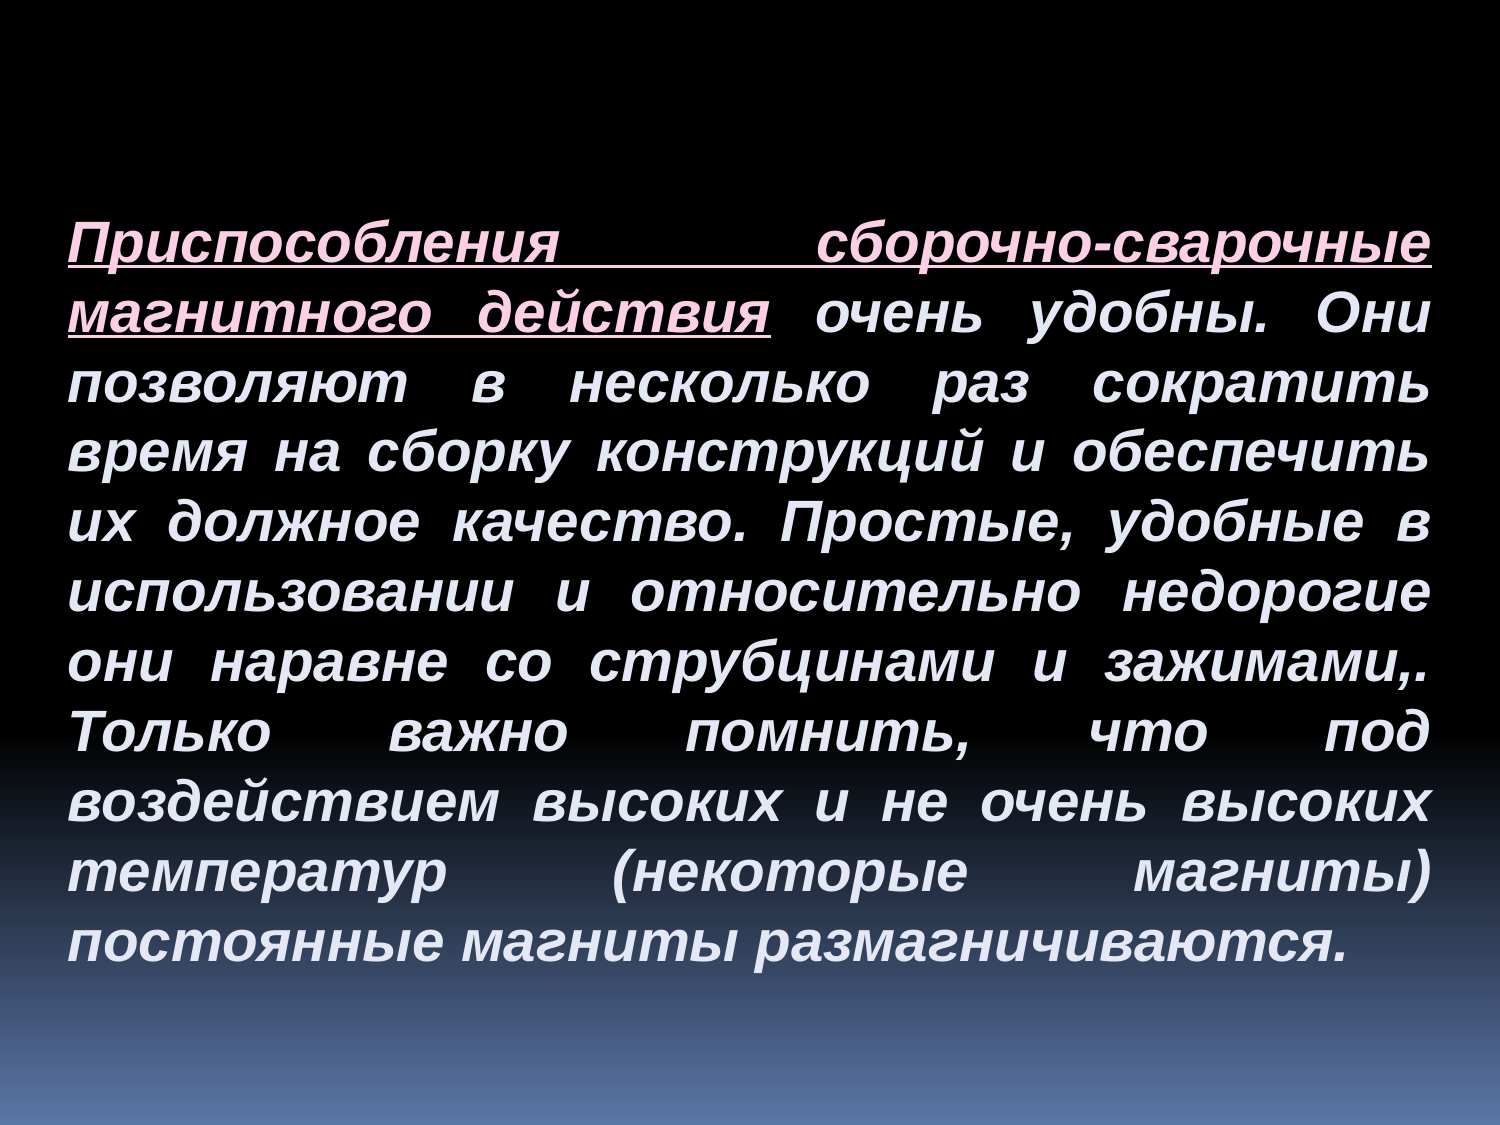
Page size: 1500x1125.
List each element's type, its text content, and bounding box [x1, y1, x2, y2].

text_box Приспособления сборочно-сварочные магнитного действия очень удобны. Они позволяют в несколько раз сократить время на сборку конструкций и обеспечить их должное качество. Простые, удобные в использовании и относительно недорогие они наравне со струбцинами и зажимами,. Только важно помнить, что под воздействием высоких и не очень высоких температур (некоторые магниты) постоянные магниты размагничиваются. [53, 196, 1447, 981]
